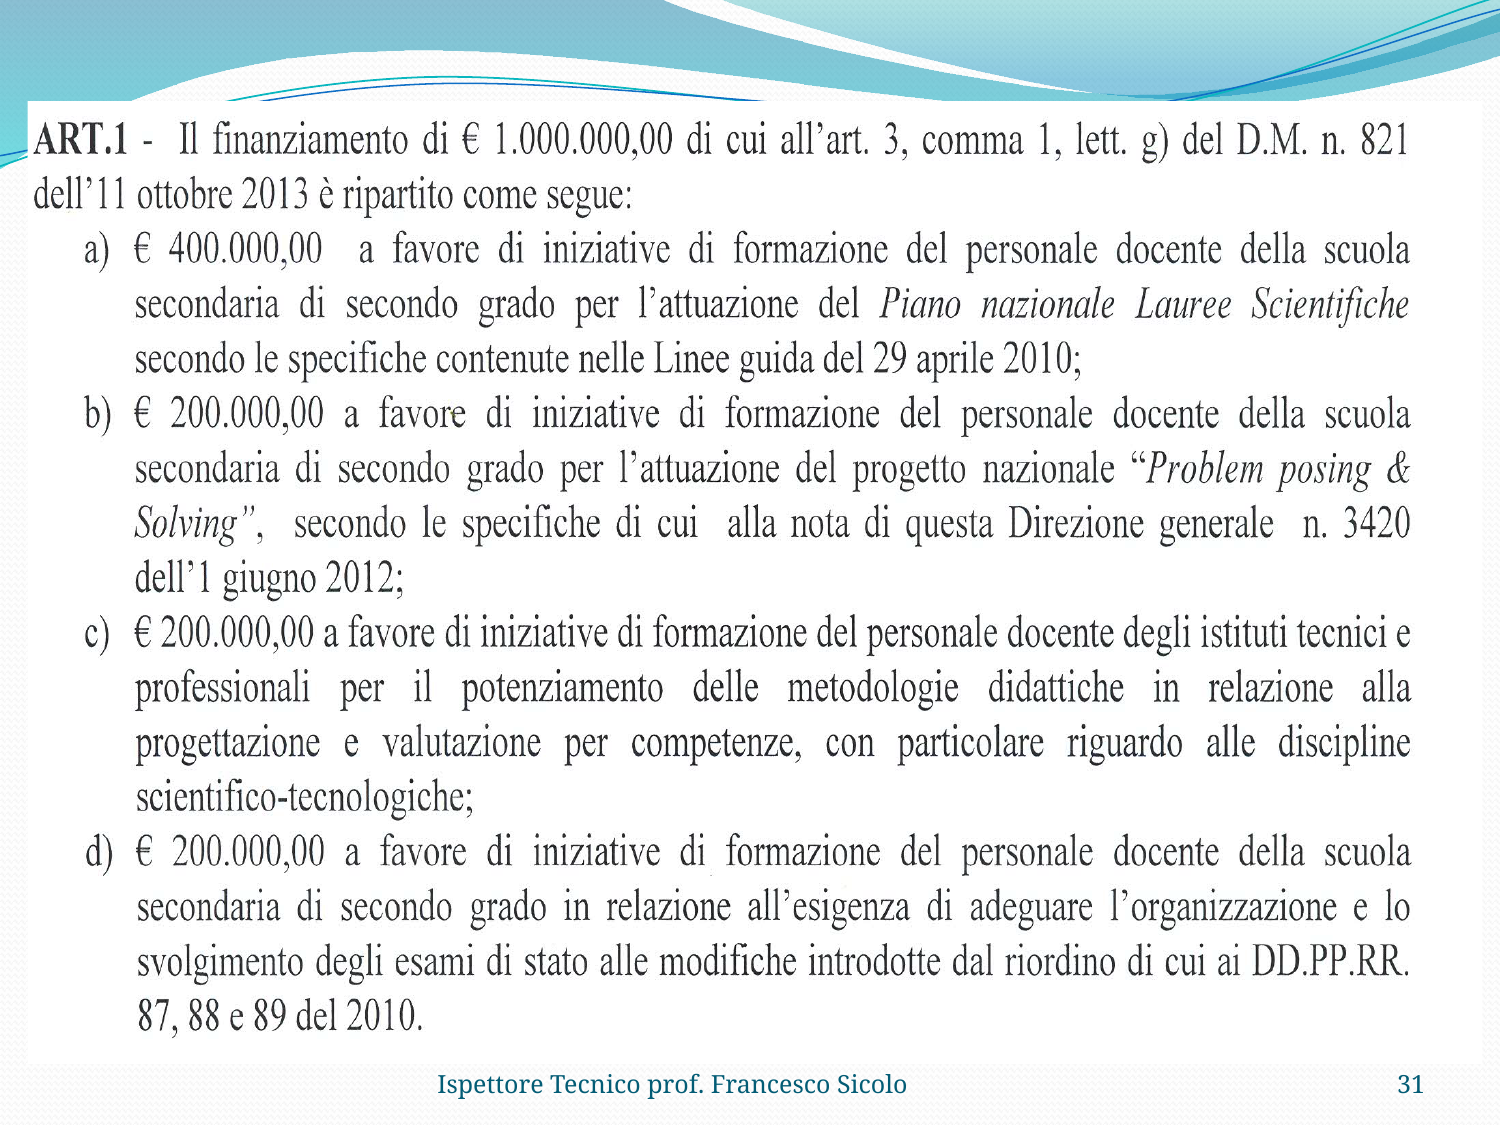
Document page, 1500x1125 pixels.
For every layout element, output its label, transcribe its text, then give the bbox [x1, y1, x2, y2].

picture [27, 101, 1483, 1064]
footer Ispettore Tecnico prof. Francesco Sicolo [437, 1077, 988, 1103]
slide_number 31 [1299, 1077, 1425, 1103]
